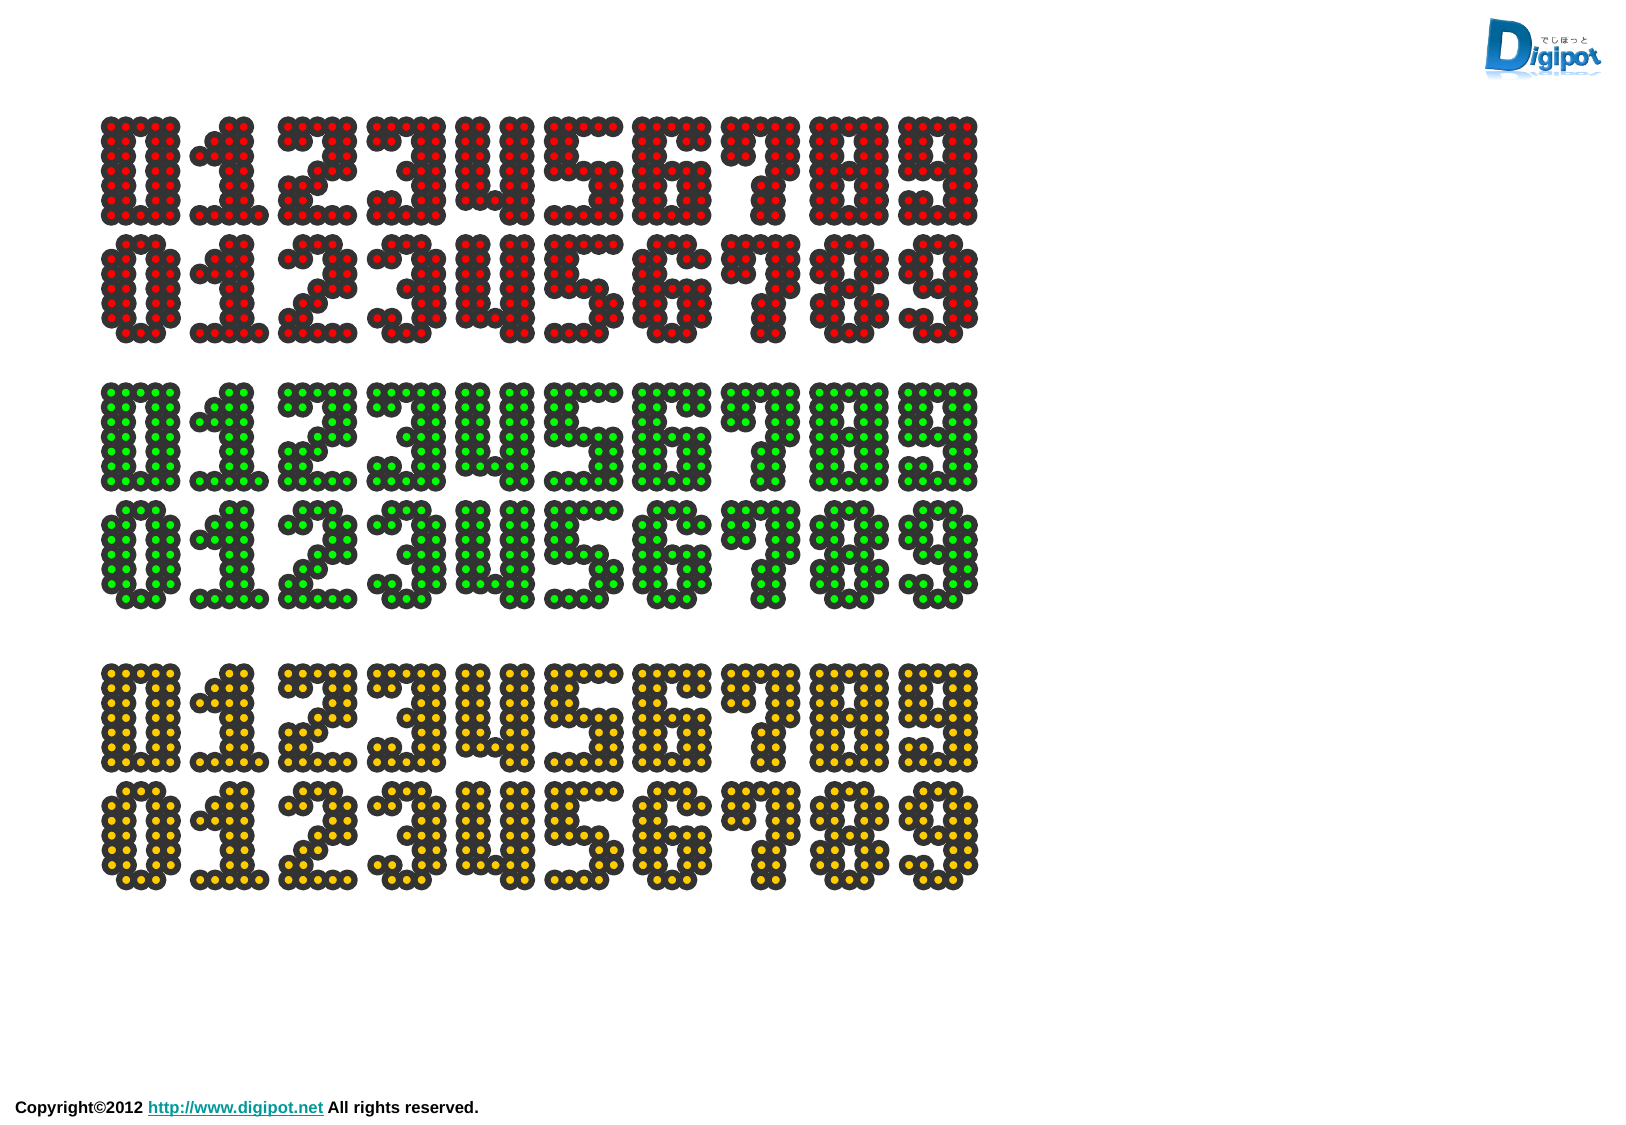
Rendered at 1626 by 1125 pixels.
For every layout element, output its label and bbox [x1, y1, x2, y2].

text_box [281, 784, 355, 888]
text_box [901, 784, 976, 888]
text_box [634, 119, 709, 223]
text_box [635, 503, 709, 607]
text_box [192, 784, 267, 888]
text_box [812, 503, 887, 607]
text_box [369, 666, 444, 770]
text_box [280, 119, 355, 223]
text_box [458, 503, 532, 607]
text_box [723, 503, 798, 607]
text_box [192, 237, 267, 341]
text_box [723, 237, 798, 341]
text_box [457, 119, 532, 223]
text_box [812, 385, 886, 489]
text_box [546, 385, 621, 489]
text_box [546, 119, 621, 223]
text_box [547, 666, 621, 770]
text_box [280, 666, 355, 770]
text_box [901, 503, 975, 607]
text_box [192, 666, 267, 770]
text_box [900, 119, 975, 223]
text_box [458, 237, 532, 341]
text_box [104, 784, 179, 888]
text_box [635, 784, 710, 888]
text_box [723, 119, 798, 223]
text_box [547, 784, 621, 888]
text_box [547, 237, 621, 341]
text_box [547, 503, 621, 607]
text_box [457, 385, 532, 489]
text_box [901, 666, 975, 770]
text_box [724, 784, 798, 888]
text_box [280, 237, 355, 341]
text_box [369, 119, 444, 223]
text_box [104, 237, 178, 341]
text_box [812, 784, 887, 888]
text_box [900, 385, 975, 489]
text_box [458, 784, 533, 888]
text_box [812, 237, 887, 341]
text_box [723, 666, 798, 770]
text_box [103, 119, 178, 223]
text_box [103, 385, 178, 489]
picture [1485, 18, 1602, 82]
text_box [192, 119, 266, 223]
text_box [280, 385, 355, 489]
text_box [104, 666, 178, 770]
text_box [812, 119, 886, 223]
text_box [192, 385, 266, 489]
text_box [458, 666, 532, 770]
text_box [192, 503, 267, 607]
text_box [901, 237, 975, 341]
text_box [812, 666, 887, 770]
text_box [104, 503, 178, 607]
text_box [634, 385, 709, 489]
text_box [369, 503, 444, 607]
text_box [635, 666, 709, 770]
text_box [369, 385, 444, 489]
text_box [635, 237, 709, 341]
text_box [369, 237, 444, 341]
text_box [723, 385, 798, 489]
text_box [369, 784, 444, 888]
text_box [280, 503, 355, 607]
